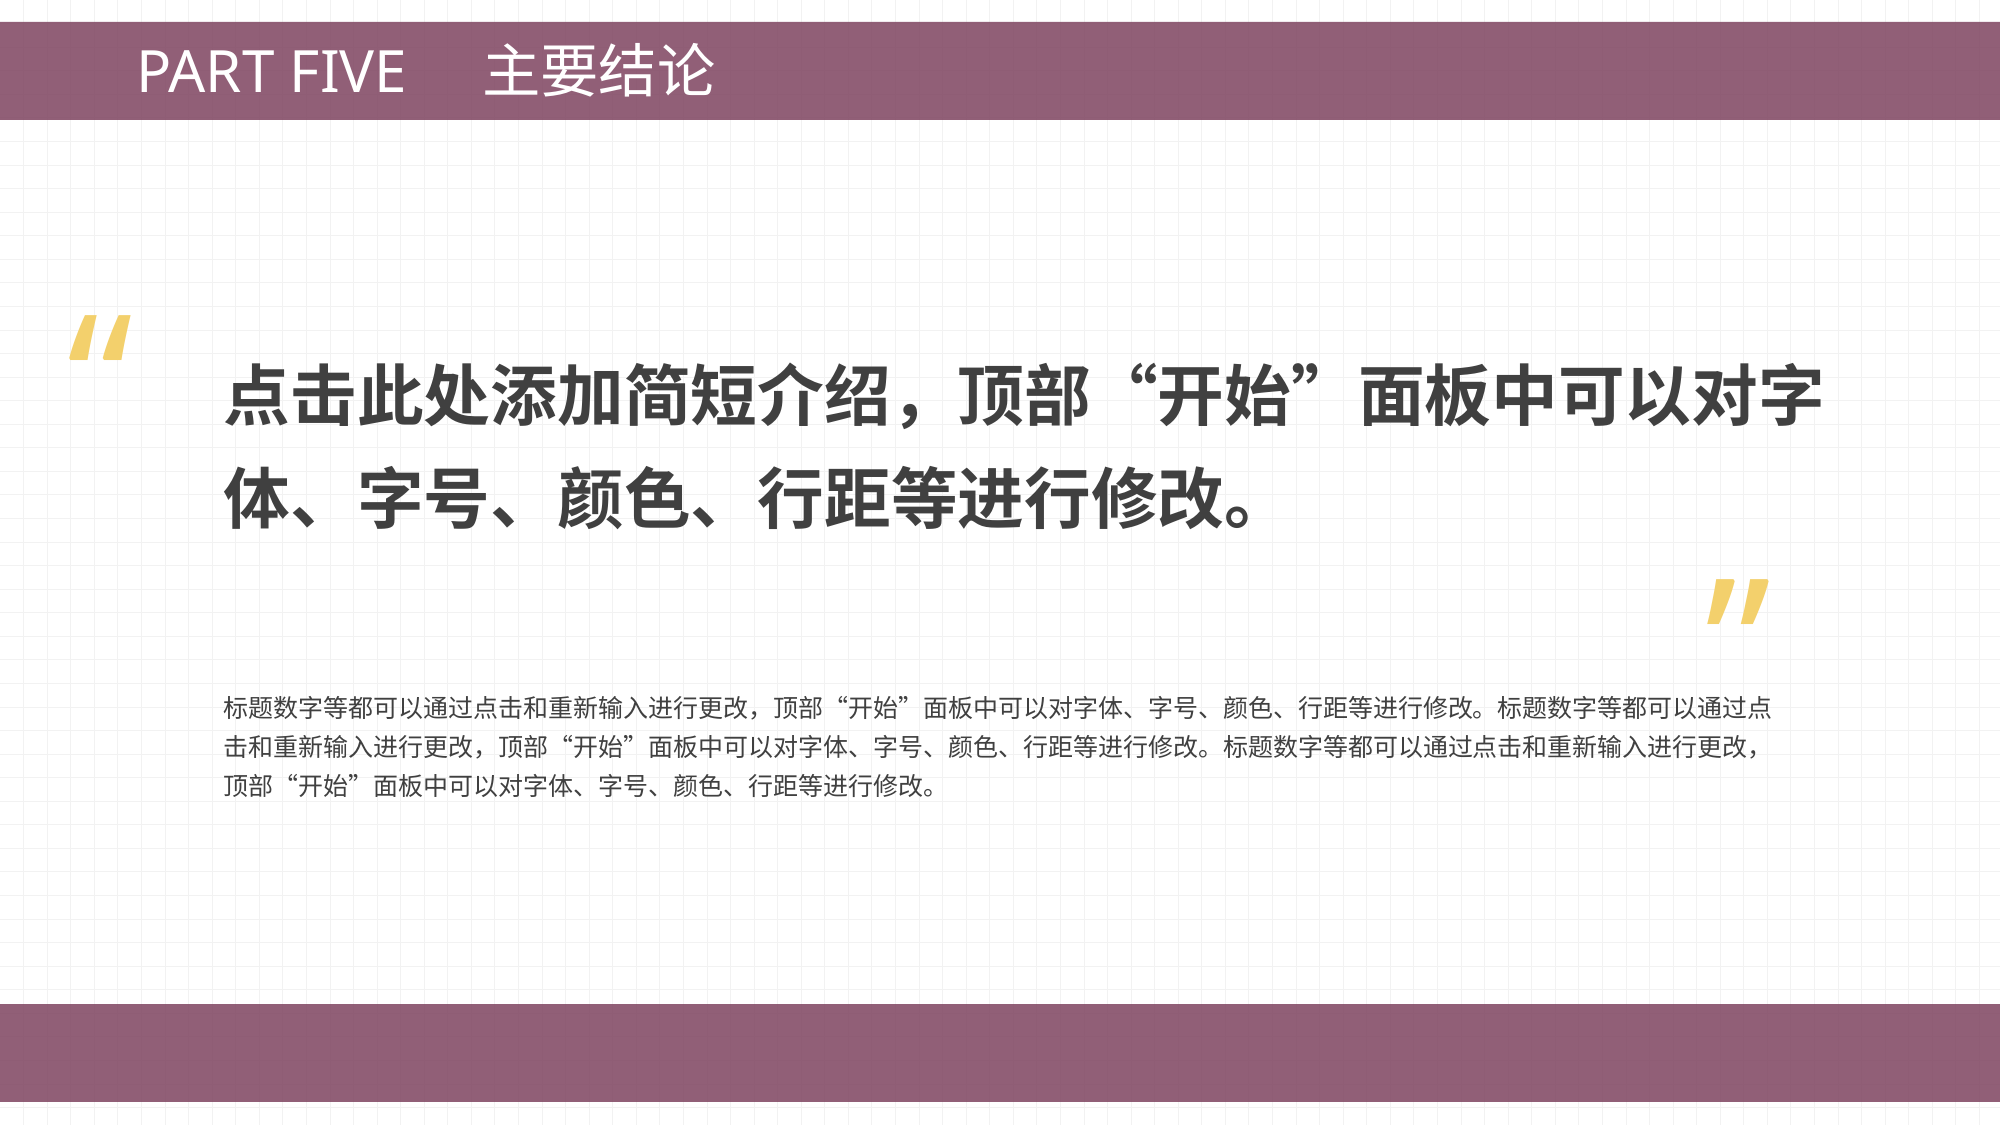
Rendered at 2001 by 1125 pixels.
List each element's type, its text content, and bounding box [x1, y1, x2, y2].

text_box PART FIVE 主要结论 [121, 34, 921, 122]
text_box ” [1690, 454, 1839, 755]
text_box 点击此处添加简短介绍，顶部“开始”面板中可以对字体、字号、颜色、行距等进行修改。 [209, 321, 1847, 545]
text_box 标题数字等都可以通过点击和重新输入进行更改，顶部“开始”面板中可以对字体、字号、颜色、行距等进行修改。标题数字等都可以通过点击和重新输入进行更改，顶部“开始”面板中可以对字体、字号、颜色、行距等进行修改。标题数字等都可以通过点击和重新输入进行更改，顶部“开始”面板中可以对字体、字号、颜色、行距等进行修改。 [209, 676, 1796, 808]
text_box “ [52, 189, 202, 491]
